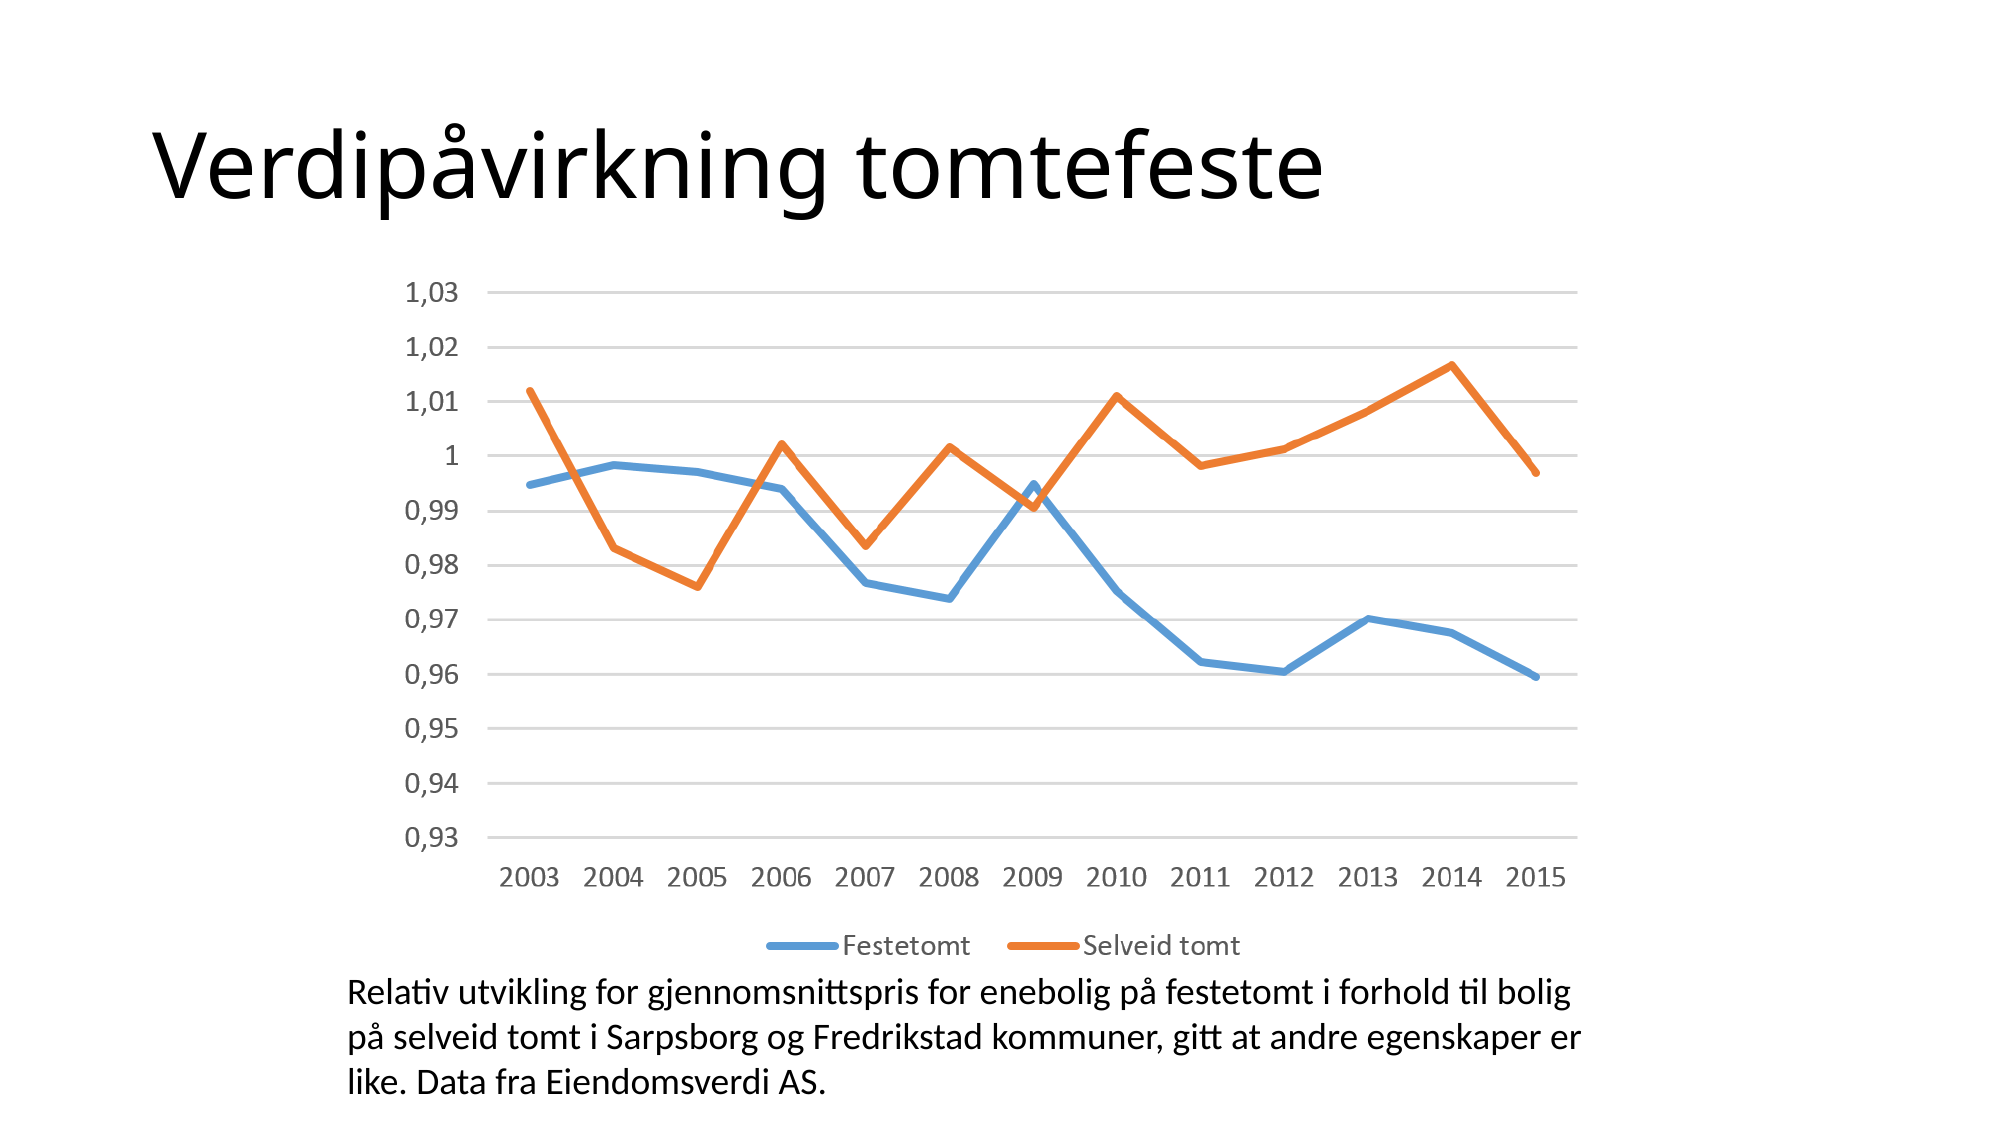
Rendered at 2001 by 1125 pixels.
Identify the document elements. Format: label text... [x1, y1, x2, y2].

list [387, 261, 1613, 976]
title Verdipåvirkning tomtefeste [137, 59, 1863, 278]
text_box Relativ utvikling for gjennomsnittspris for enebolig på festetomt i forhold til bolig på selveid tomt i Sarpsborg og Fredrikstad kommuner, gitt at andre egenskaper er like. Data fra Eiendomsverdi AS. [332, 959, 1627, 1110]
